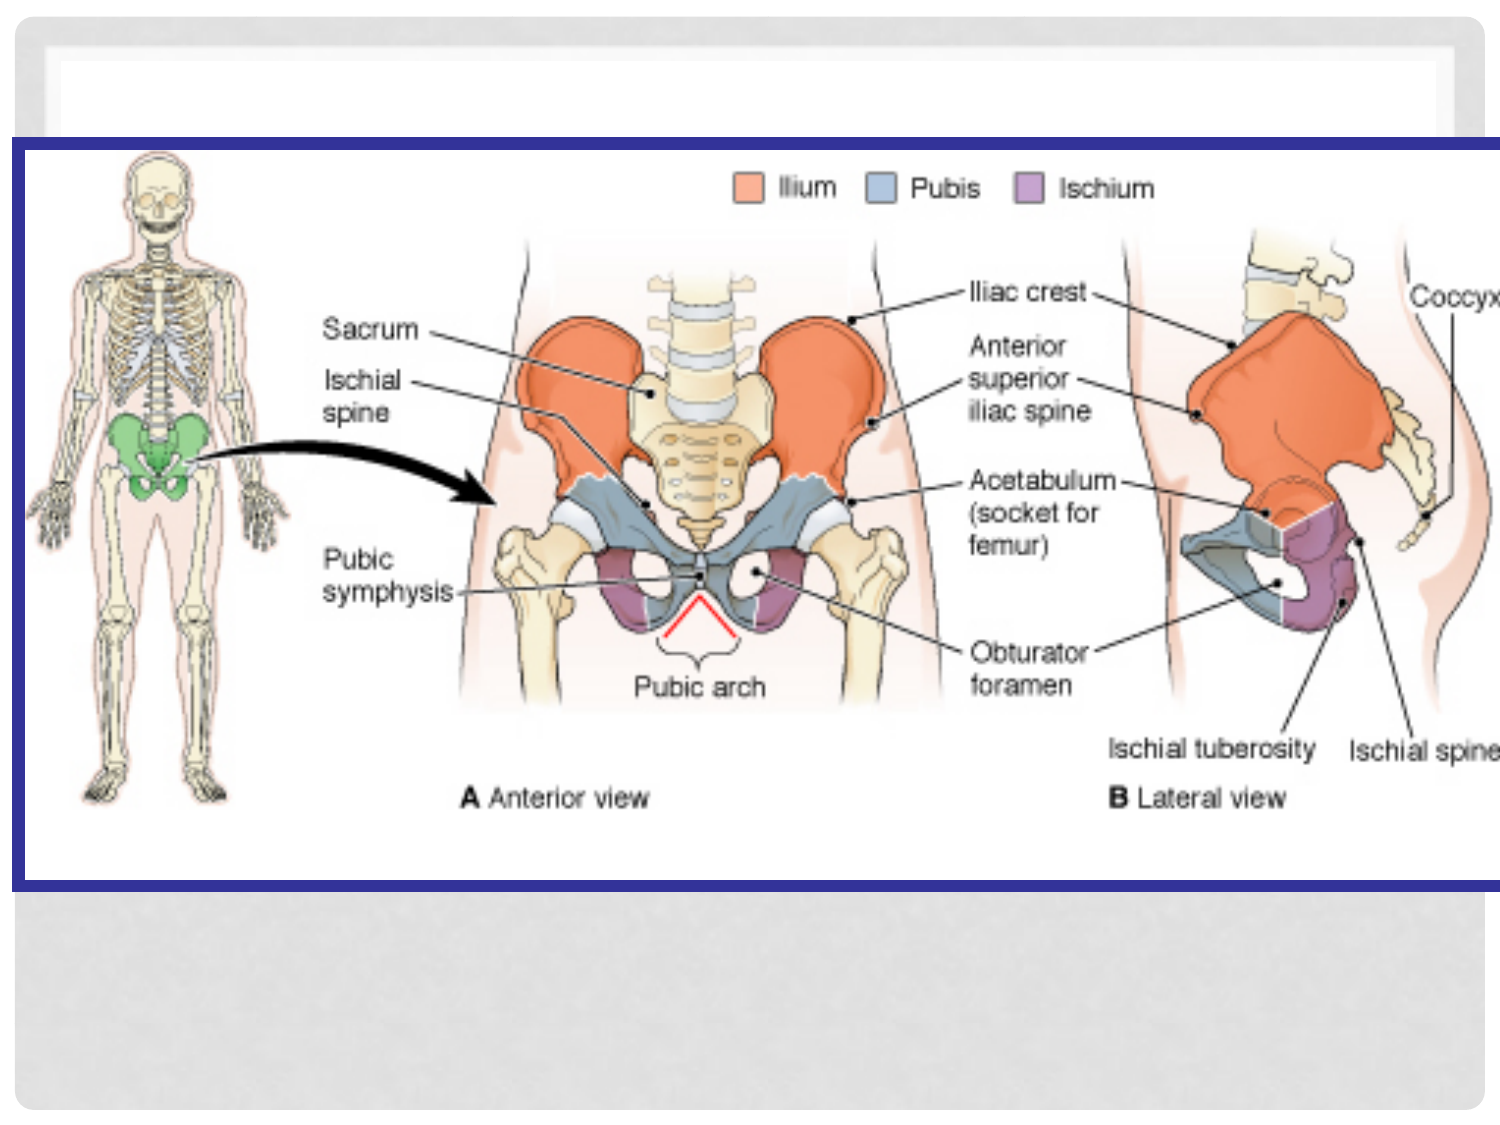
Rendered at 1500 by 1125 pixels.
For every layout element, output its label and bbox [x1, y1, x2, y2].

list [24, 149, 1500, 880]
